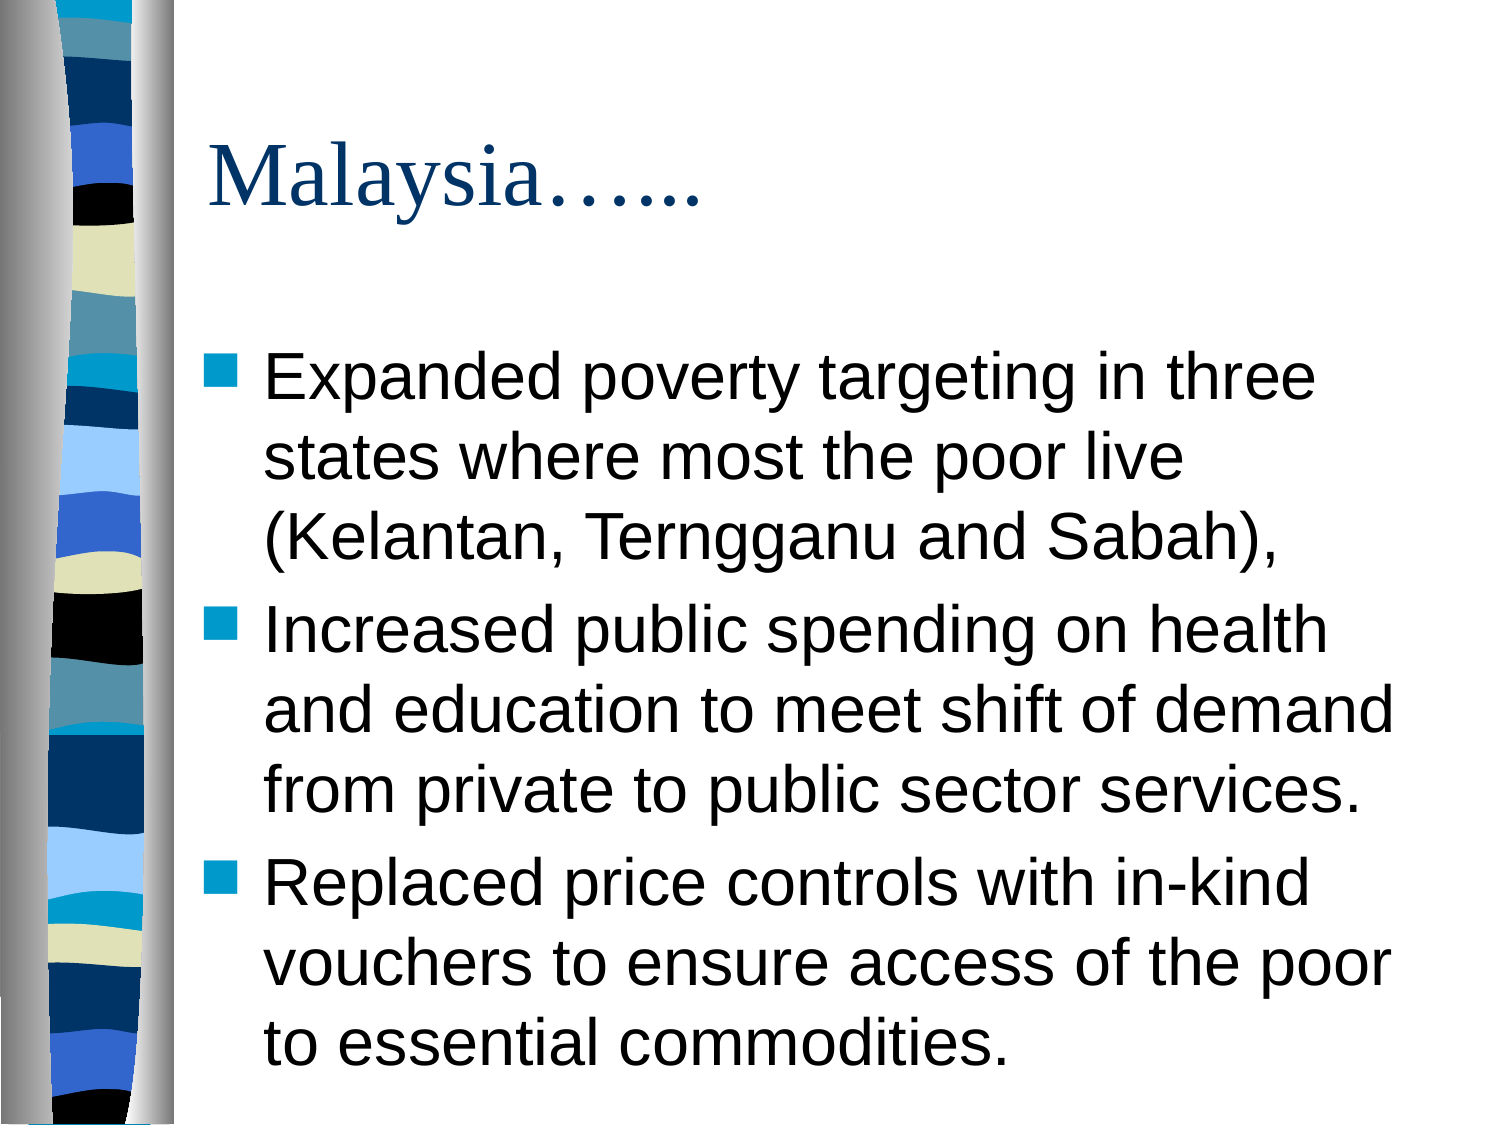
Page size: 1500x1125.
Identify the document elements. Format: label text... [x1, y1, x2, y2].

title Malaysia…... [192, 74, 1468, 263]
list Expanded poverty targeting in three states where most the poor live (Kelantan, Terngganu and Sabah), Increased public spending on health and education to meet shift of demand from private to public sector services. Replaced price controls with in-kind vouchers to ensure access of the poor to essential commodities. [192, 324, 1468, 1001]
